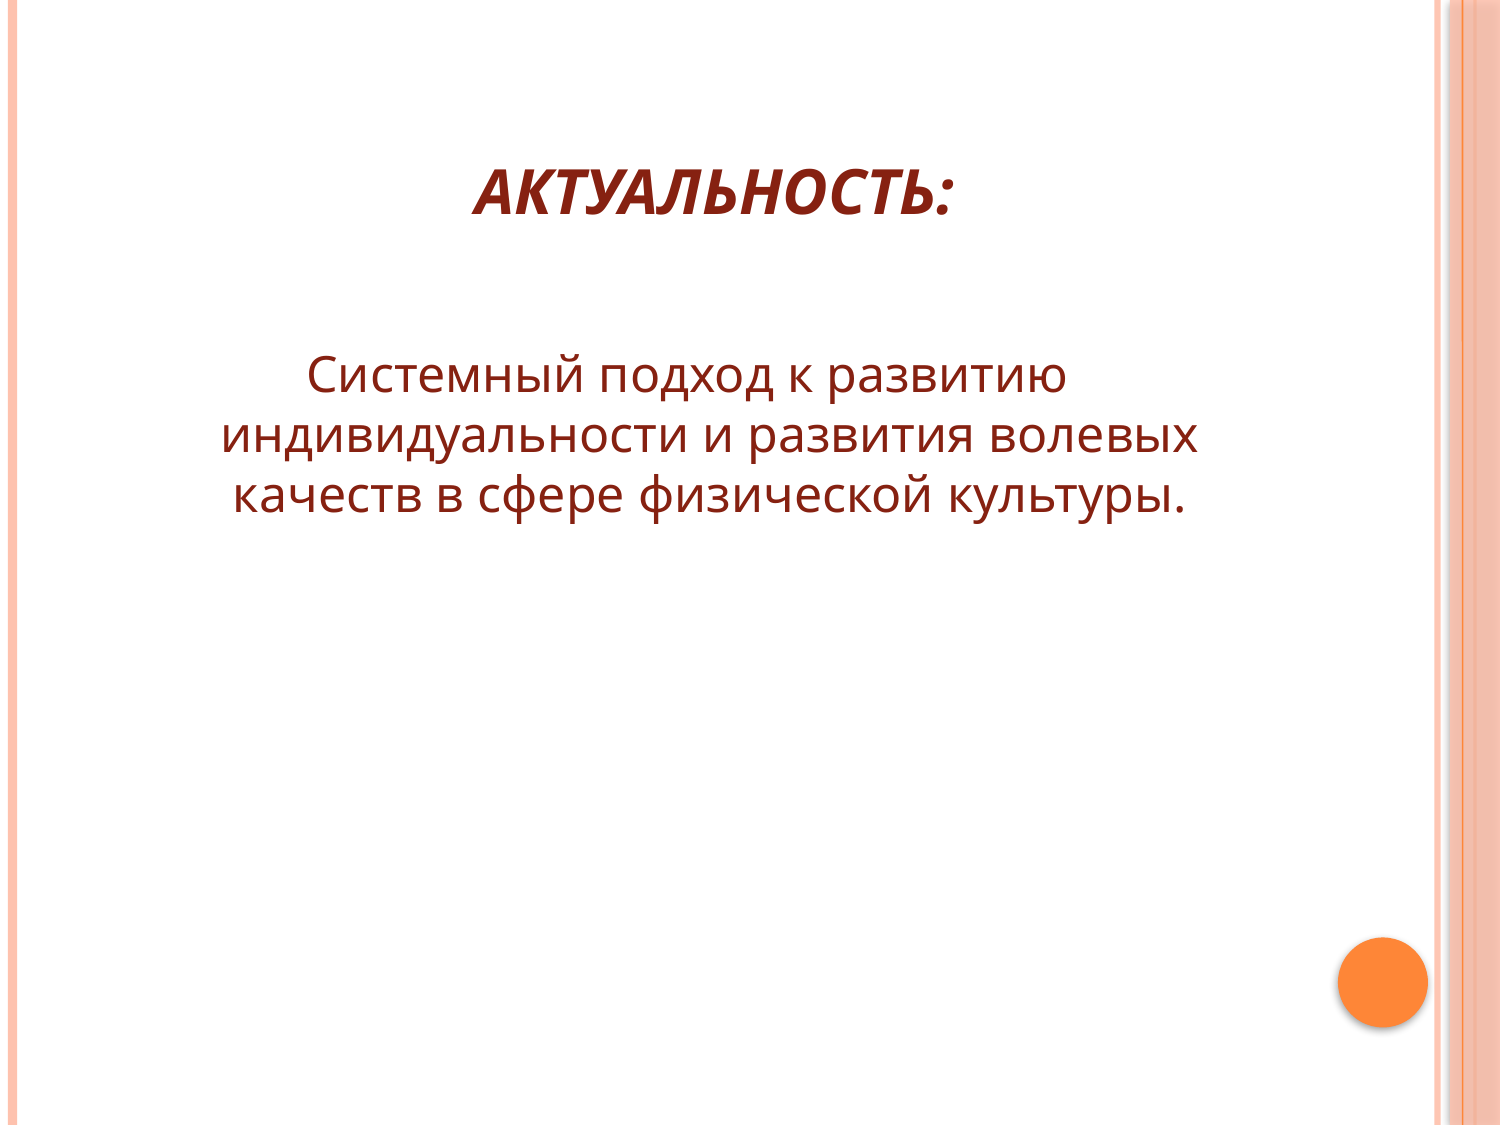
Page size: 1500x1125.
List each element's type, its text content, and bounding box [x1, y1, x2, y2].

list Системный подход к развитию индивидуальности и развития волевых качеств в сфере физической культуры. [75, 262, 1300, 1062]
title Актуальность: [70, 46, 1296, 235]
